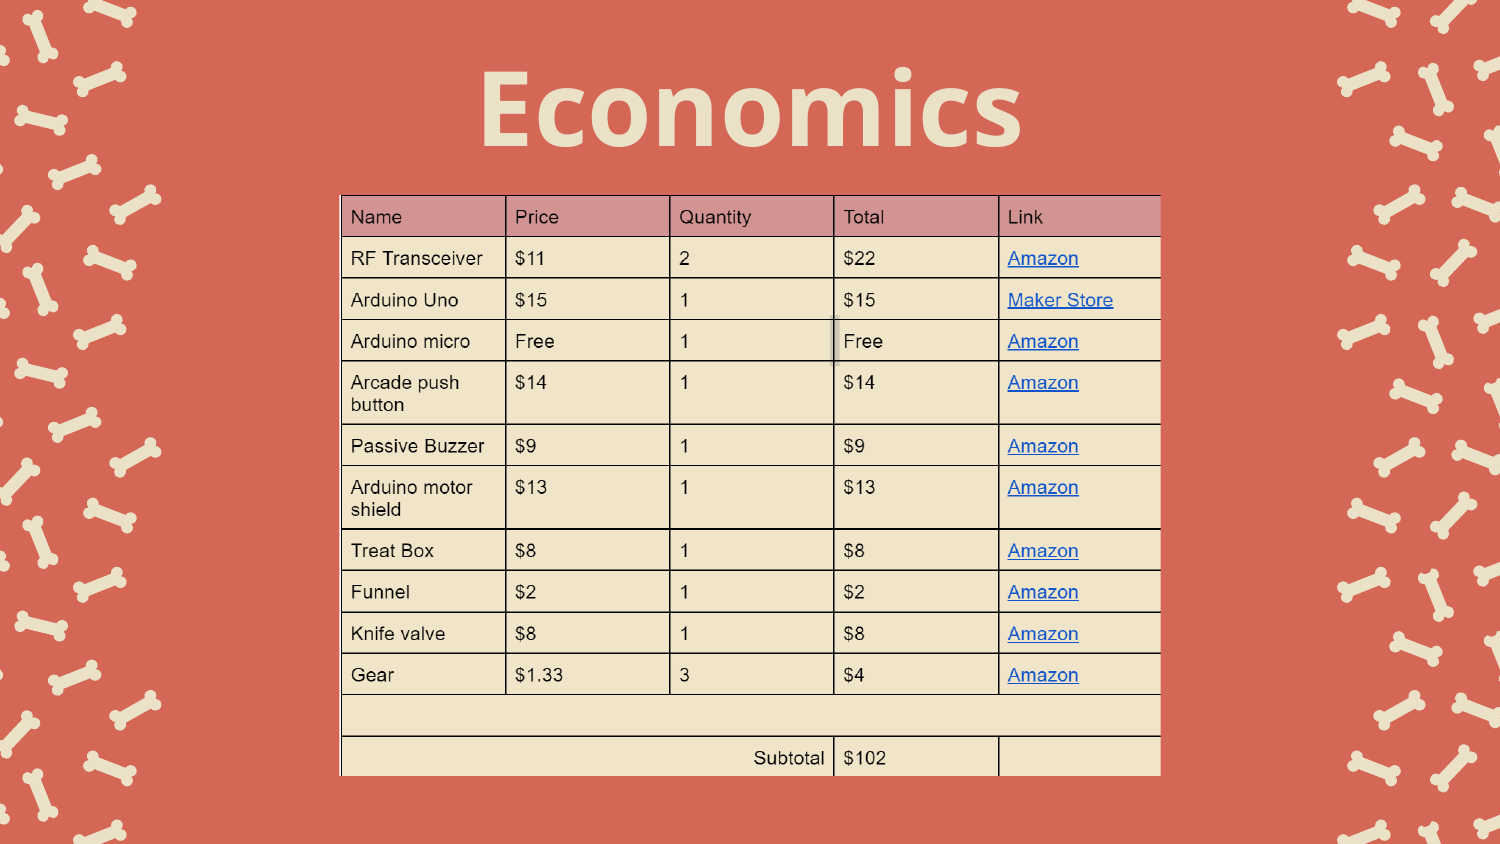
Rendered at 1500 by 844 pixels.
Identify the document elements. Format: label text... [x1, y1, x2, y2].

picture [339, 194, 1161, 776]
title Economics [194, 38, 1306, 183]
